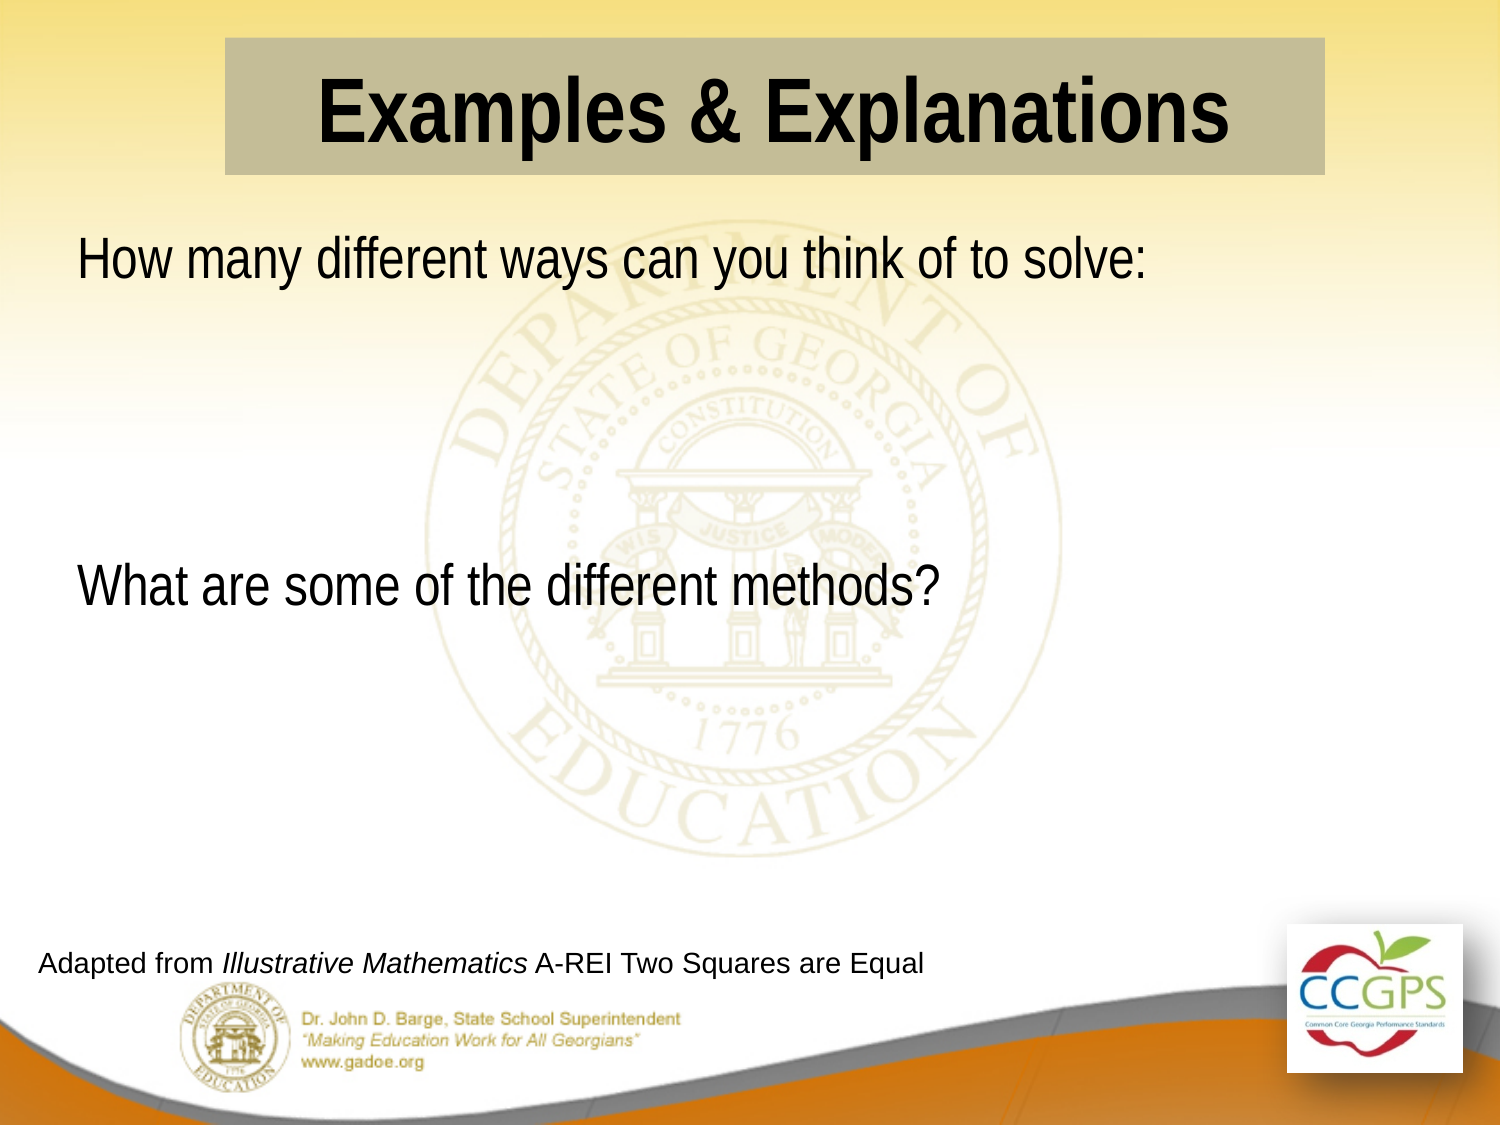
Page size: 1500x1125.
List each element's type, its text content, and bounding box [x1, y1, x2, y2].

picture [0, 0, 1500, 1125]
text_box Adapted from Illustrative Mathematics A-REI Two Squares are Equal [23, 937, 940, 988]
title Examples & Explanations [224, 37, 1326, 176]
